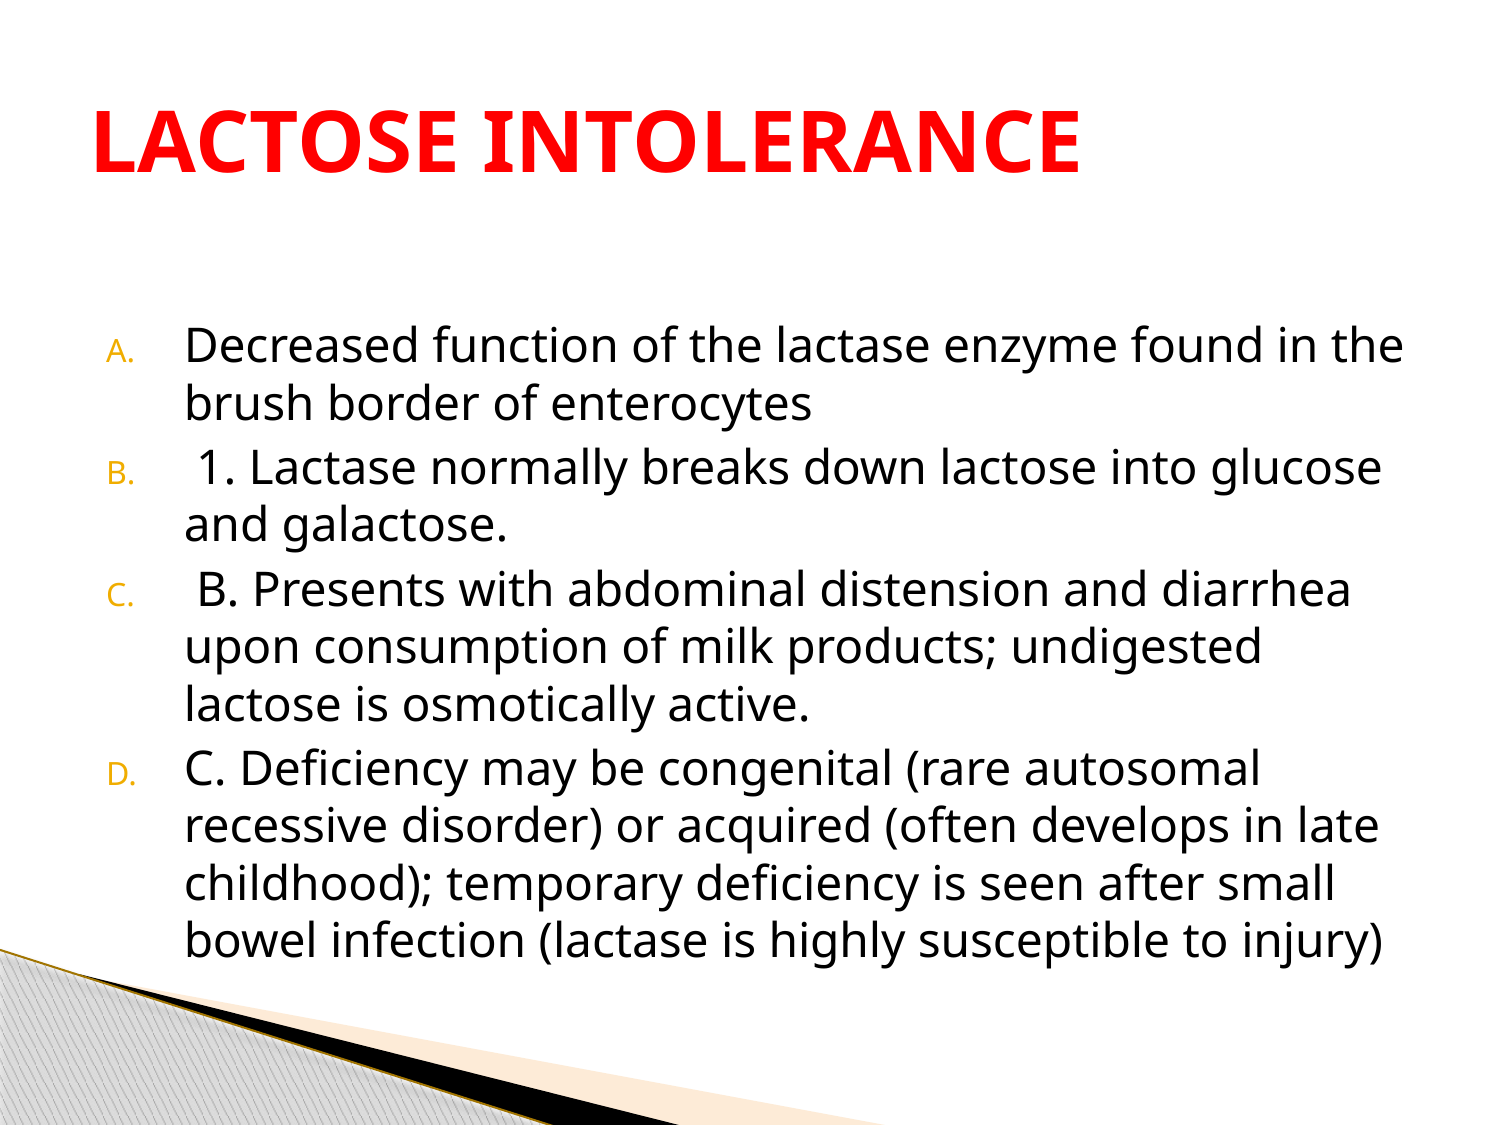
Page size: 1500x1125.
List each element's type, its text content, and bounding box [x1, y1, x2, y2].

title LACTOSE INTOLERANCE [75, 45, 1425, 233]
list Decreased function of the lactase enzyme found in the brush border of enterocytes 1. Lactase normally breaks down lactose into glucose and galactose. B. Presents with abdominal distension and diarrhea upon consumption of milk products; undigested lactose is osmotically active. C. Deficiency may be congenital (rare autosomal recessive disorder) or acquired (often develops in late childhood); temporary deficiency is seen after small bowel infection (lactase is highly susceptible to injury) [75, 243, 1425, 986]
